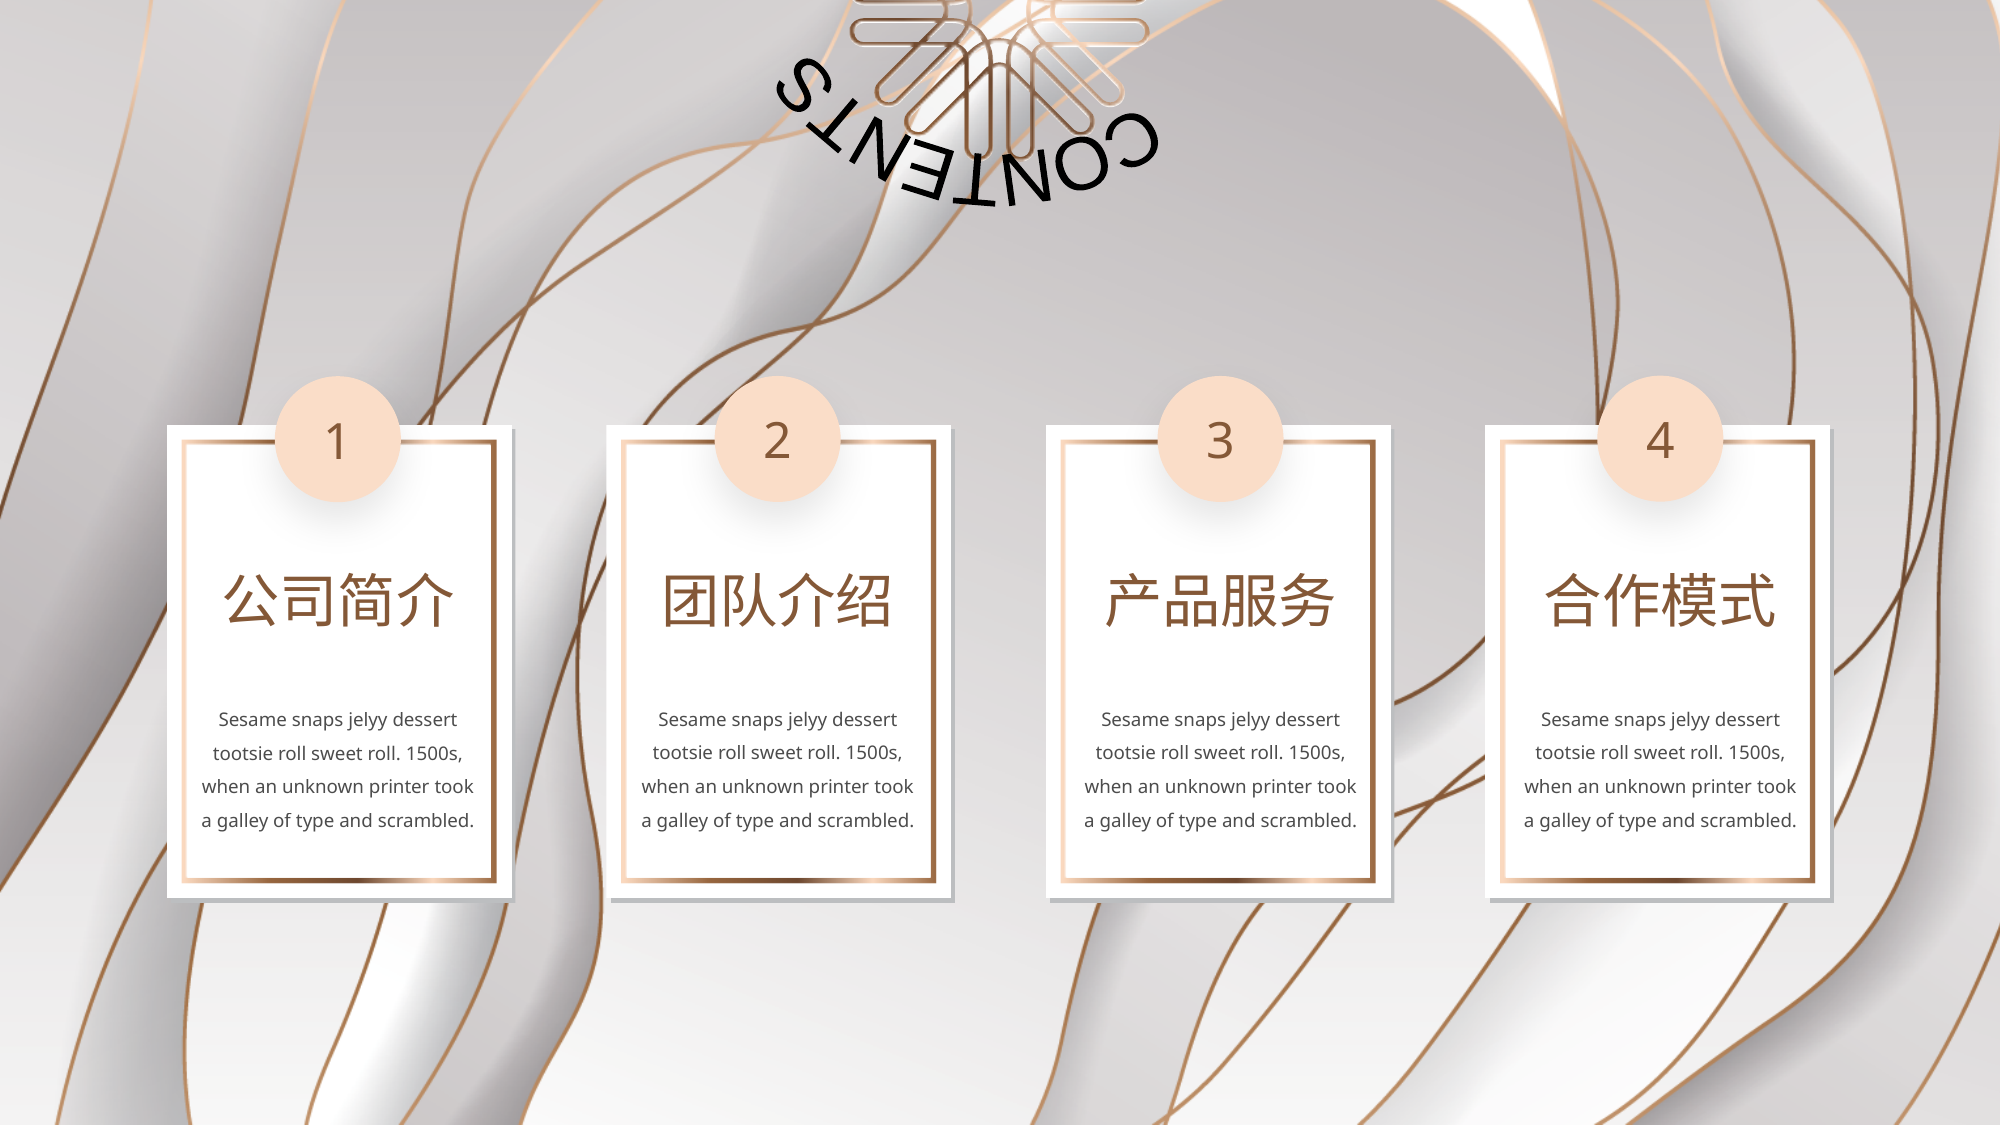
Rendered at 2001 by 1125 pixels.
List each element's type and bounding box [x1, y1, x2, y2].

picture [0, 0, 2000, 1125]
text_box [1483, 375, 1837, 822]
text_box [161, 376, 515, 822]
text_box [1044, 375, 1398, 822]
text_box [601, 375, 955, 822]
